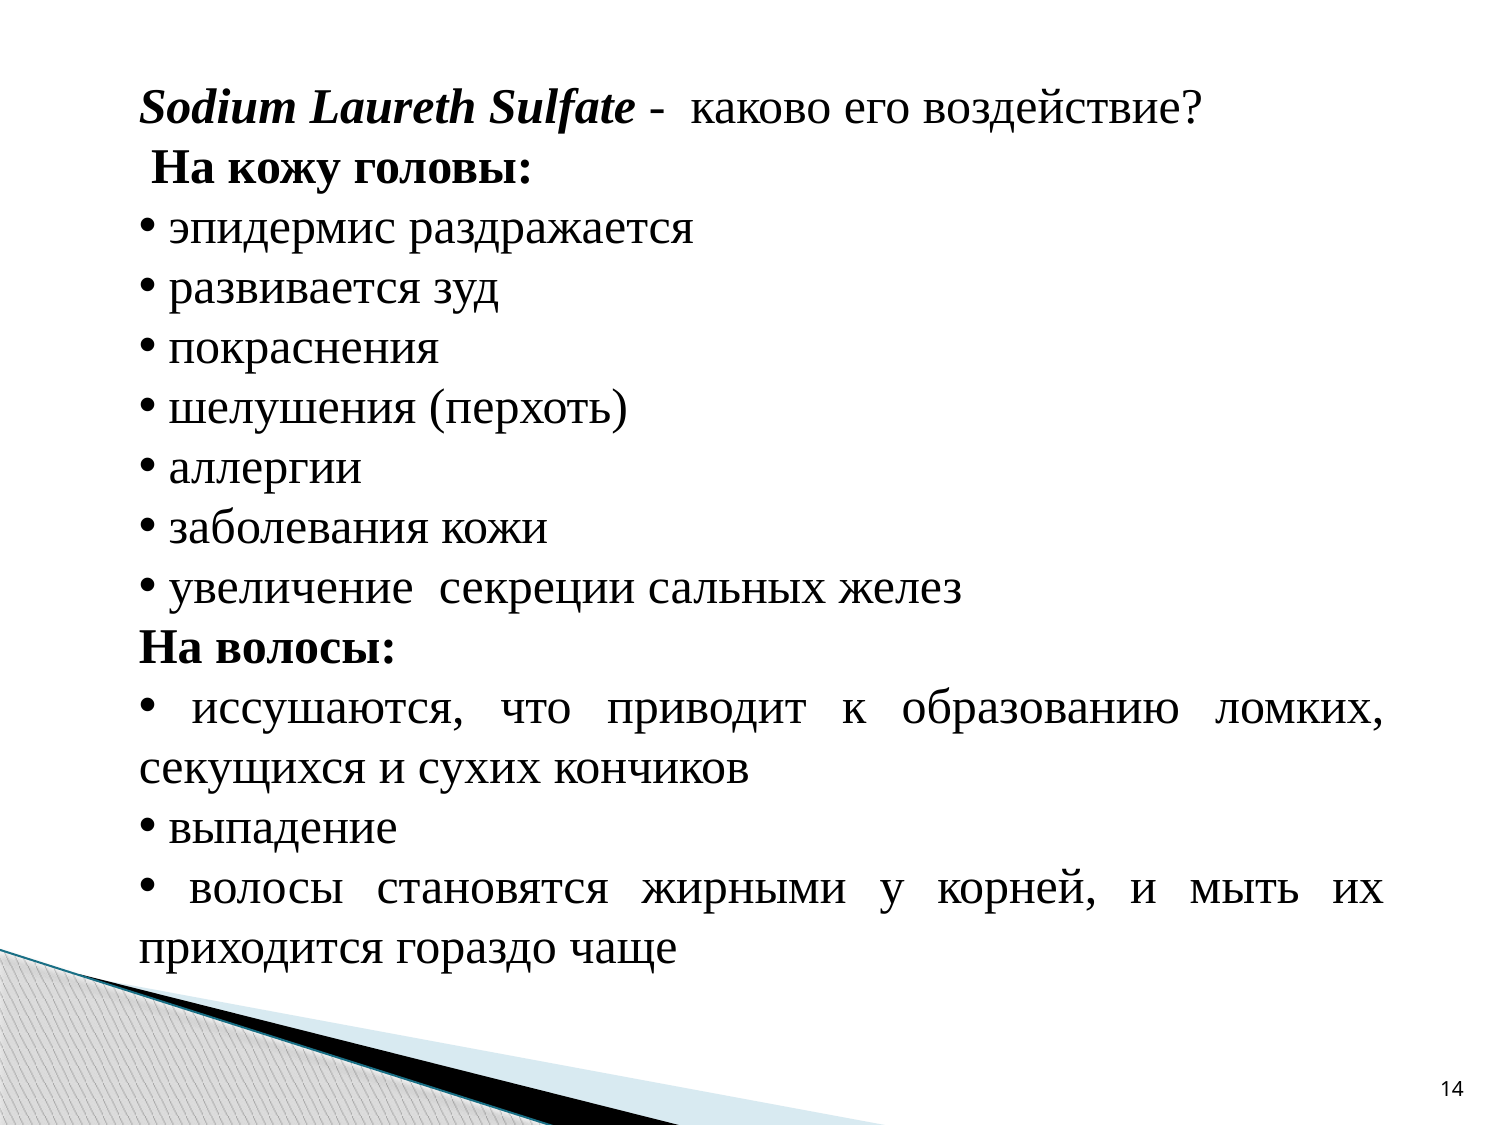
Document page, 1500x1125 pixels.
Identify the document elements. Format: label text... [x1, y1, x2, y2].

slide_number 14 [1418, 1051, 1479, 1112]
text_box Sodium Laureth Sulfate - каково его воздействие? На кожу головы: эпидермис раздражается развивается зуд покраснения шелушения (перхоть) аллергии заболевания кожи увеличение секреции сальных желез На волосы: иссушаются, что приводит к образованию ломких, секущихся и сухих кончиков выпадение волосы становятся жирными у корней, и мыть их приходится гораздо чаще [123, 66, 1400, 1125]
